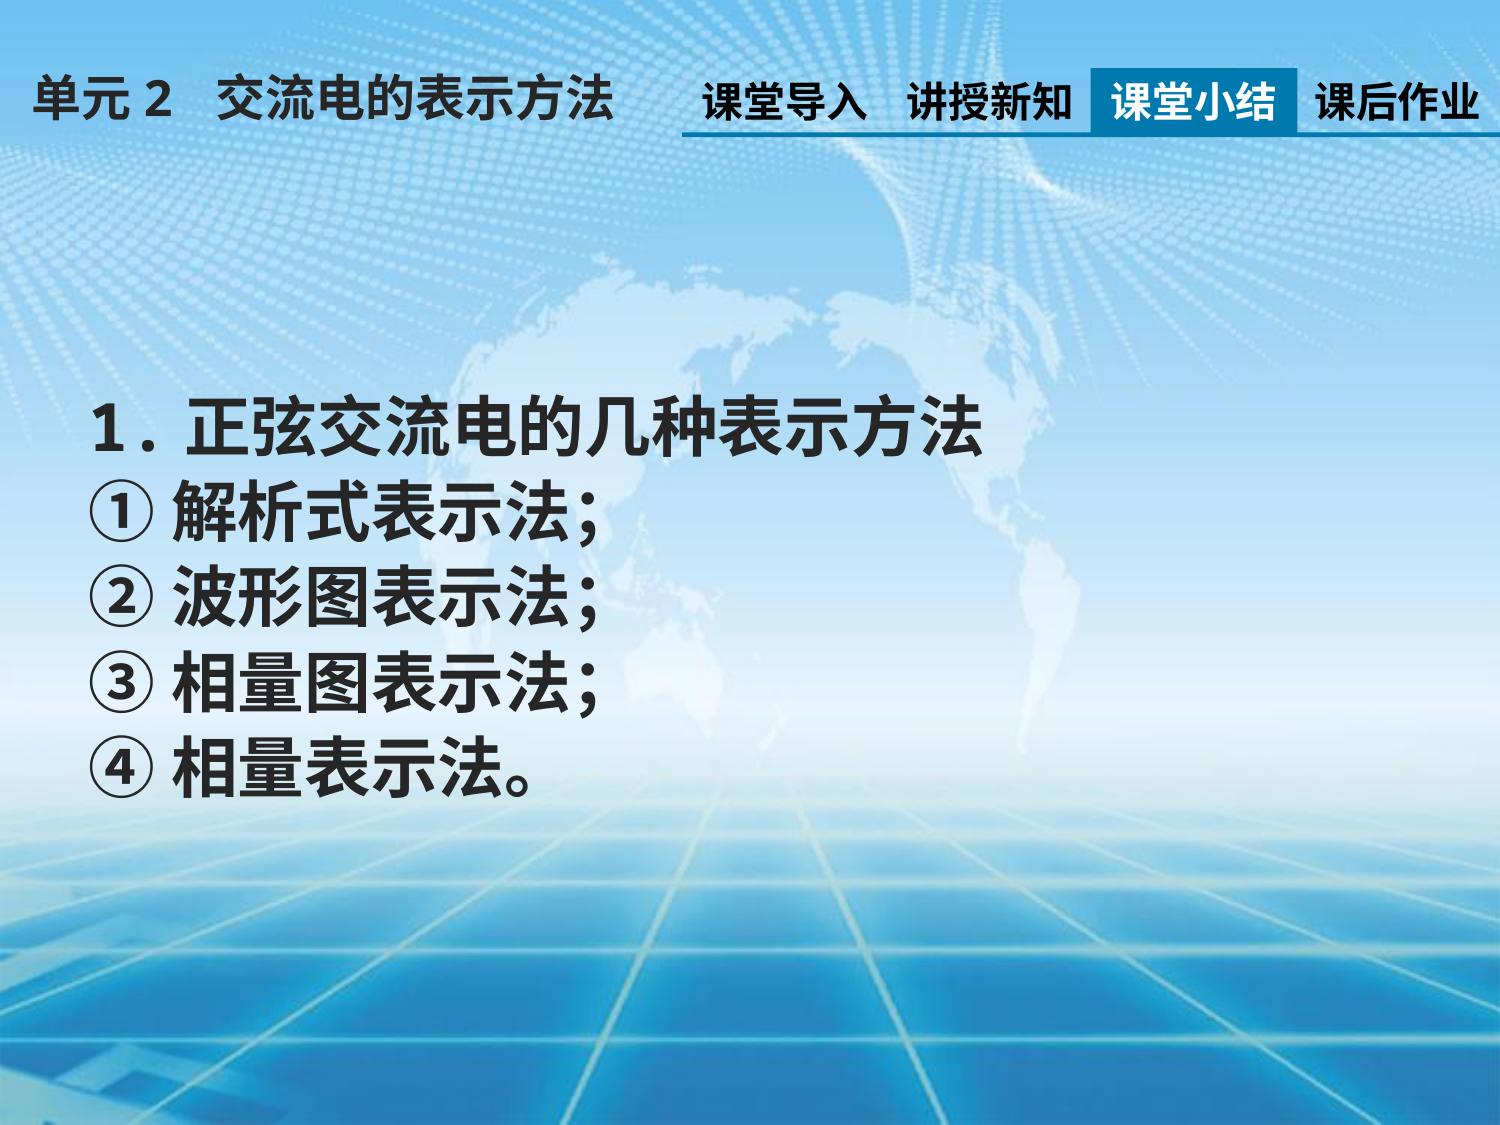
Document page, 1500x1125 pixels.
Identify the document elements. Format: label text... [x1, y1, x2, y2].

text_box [16, 59, 1500, 135]
picture [0, 0, 1500, 1125]
text_box 1.正弦交流电的几种表示方法 ①解析式表示法； ②波形图表示法； ③相量图表示法； ④相量表示法。 [73, 386, 1427, 887]
